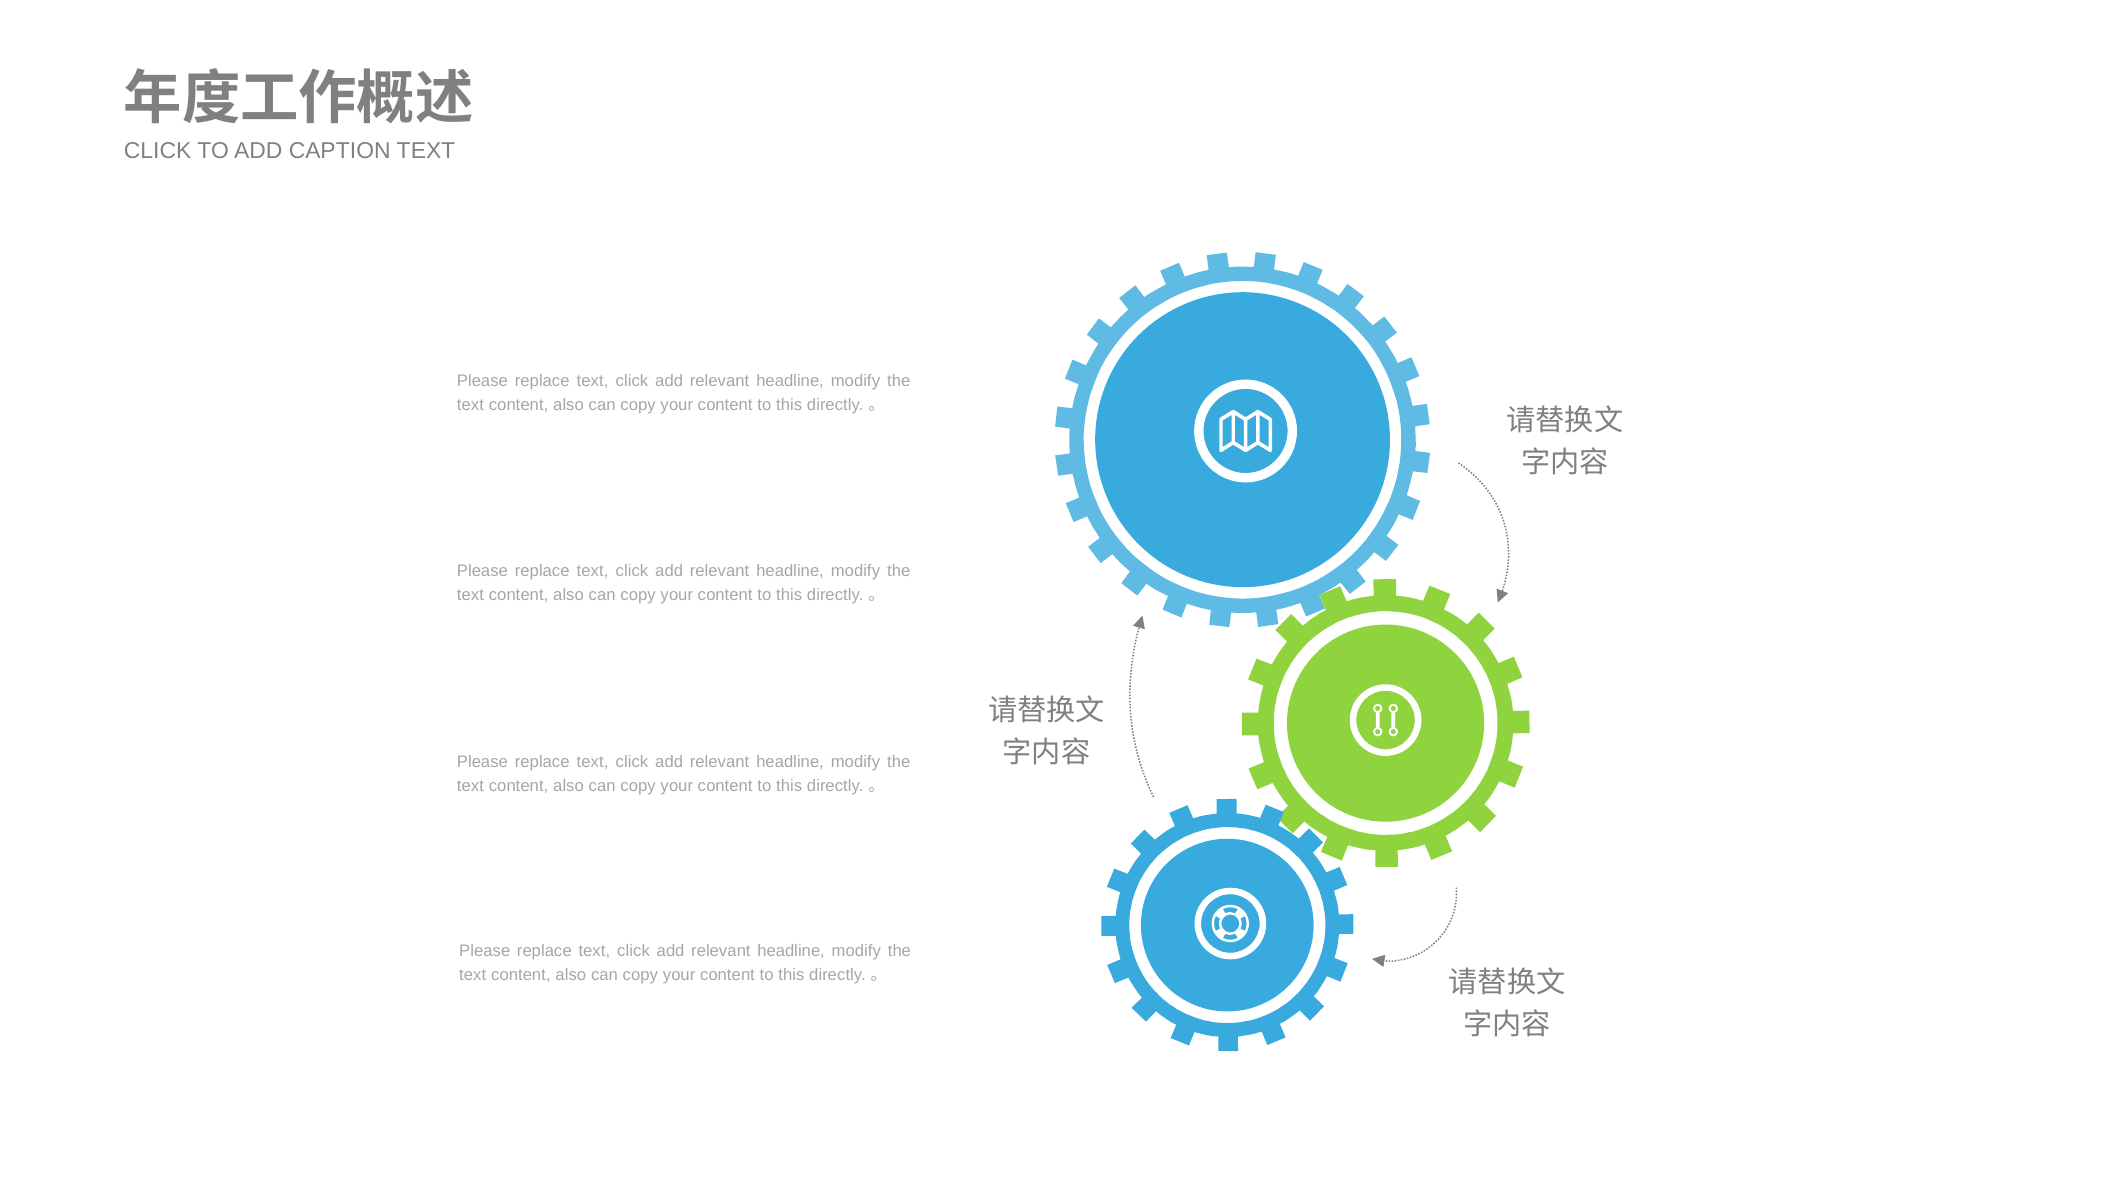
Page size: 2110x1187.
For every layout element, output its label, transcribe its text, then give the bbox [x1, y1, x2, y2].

text_box 请替换文字内容 [1425, 947, 1589, 1032]
text_box 年度工作概述 [123, 60, 503, 131]
text_box Please replace text, click add relevant headline, modify the text content, also can copy your content to this directly.。 [444, 928, 939, 991]
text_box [1194, 887, 1267, 960]
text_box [1349, 684, 1422, 756]
text_box Please replace text, click add relevant headline, modify the text content, also can copy your content to this directly.。 [439, 547, 896, 636]
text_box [1194, 379, 1298, 483]
text_box Please replace text, click add relevant headline, modify the text content, also can copy your content to this directly.。 [439, 737, 896, 827]
text_box Please replace text, click add relevant headline, modify the text content, also can copy your content to this directly.。 [439, 357, 929, 446]
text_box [896, 368, 1669, 902]
text_box CLICK TO ADD CAPTION TEXT [123, 135, 503, 163]
